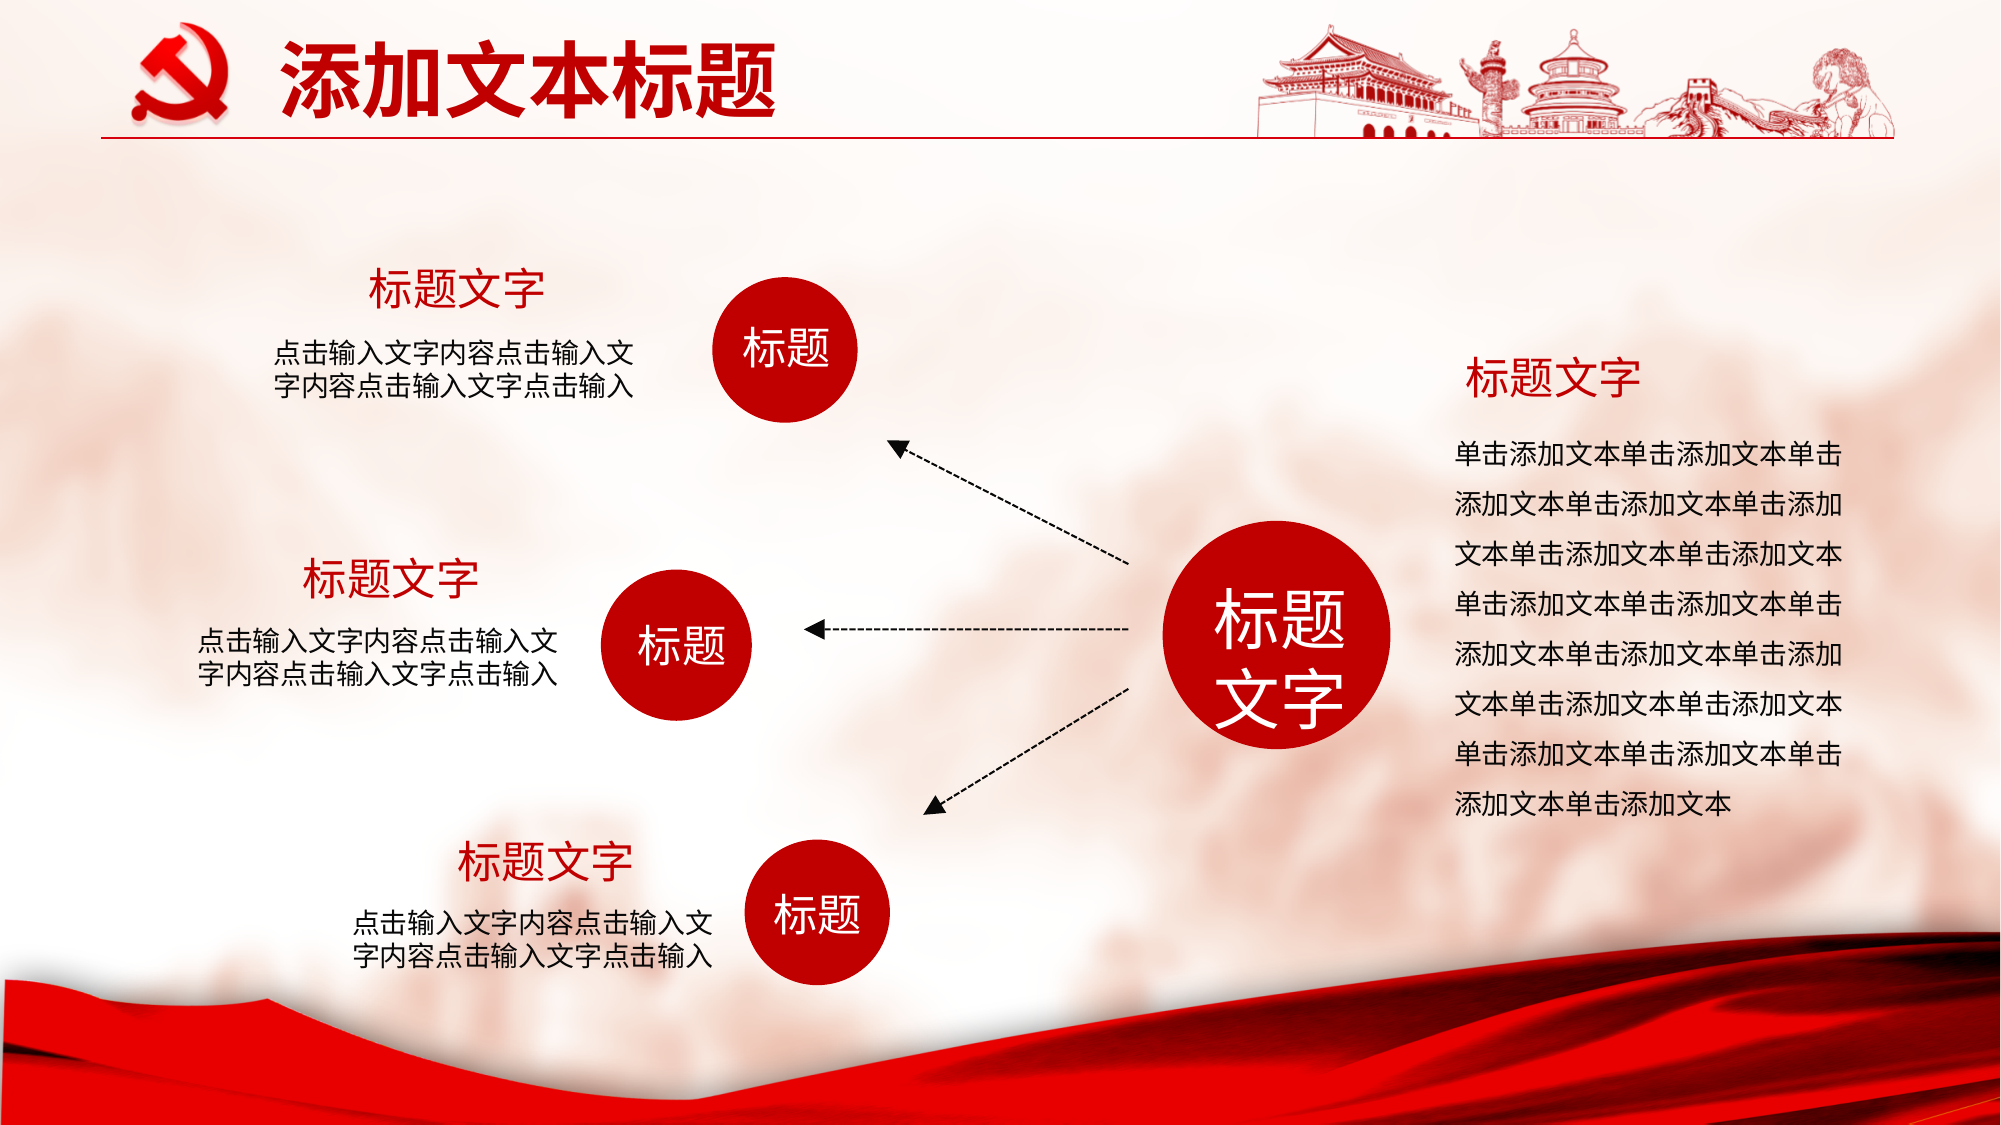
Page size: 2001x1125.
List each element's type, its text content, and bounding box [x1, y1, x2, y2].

text_box [803, 619, 830, 640]
text_box 点击输入文字内容点击输入文字内容点击输入文字点击输入 [273, 335, 639, 436]
text_box 标题文字 [278, 551, 505, 605]
picture [0, 0, 2001, 1125]
text_box 添加文本标题 [15, 20, 1042, 136]
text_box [673, 276, 901, 423]
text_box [1162, 520, 1394, 750]
text_box 标题文字 [344, 261, 571, 315]
text_box 标题文字 [433, 833, 660, 887]
text_box 单击添加文本单击添加文本单击添加文本单击添加文本单击添加文本单击添加文本单击添加文本单击添加文本单击添加文本单击添加文本单击添加文本单击添加文本单击添加文本单击添加文本单击添加文本单击添加文本单击添加文本单击添加文本 [1439, 412, 1881, 928]
text_box 点击输入文字内容点击输入文字内容点击输入文字点击输入 [197, 623, 562, 724]
text_box [886, 440, 919, 459]
text_box 点击输入文字内容点击输入文字内容点击输入文字点击输入 [352, 905, 717, 1006]
text_box [923, 795, 947, 815]
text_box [703, 839, 932, 986]
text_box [568, 569, 796, 721]
text_box 标题文字 [1440, 349, 1668, 404]
